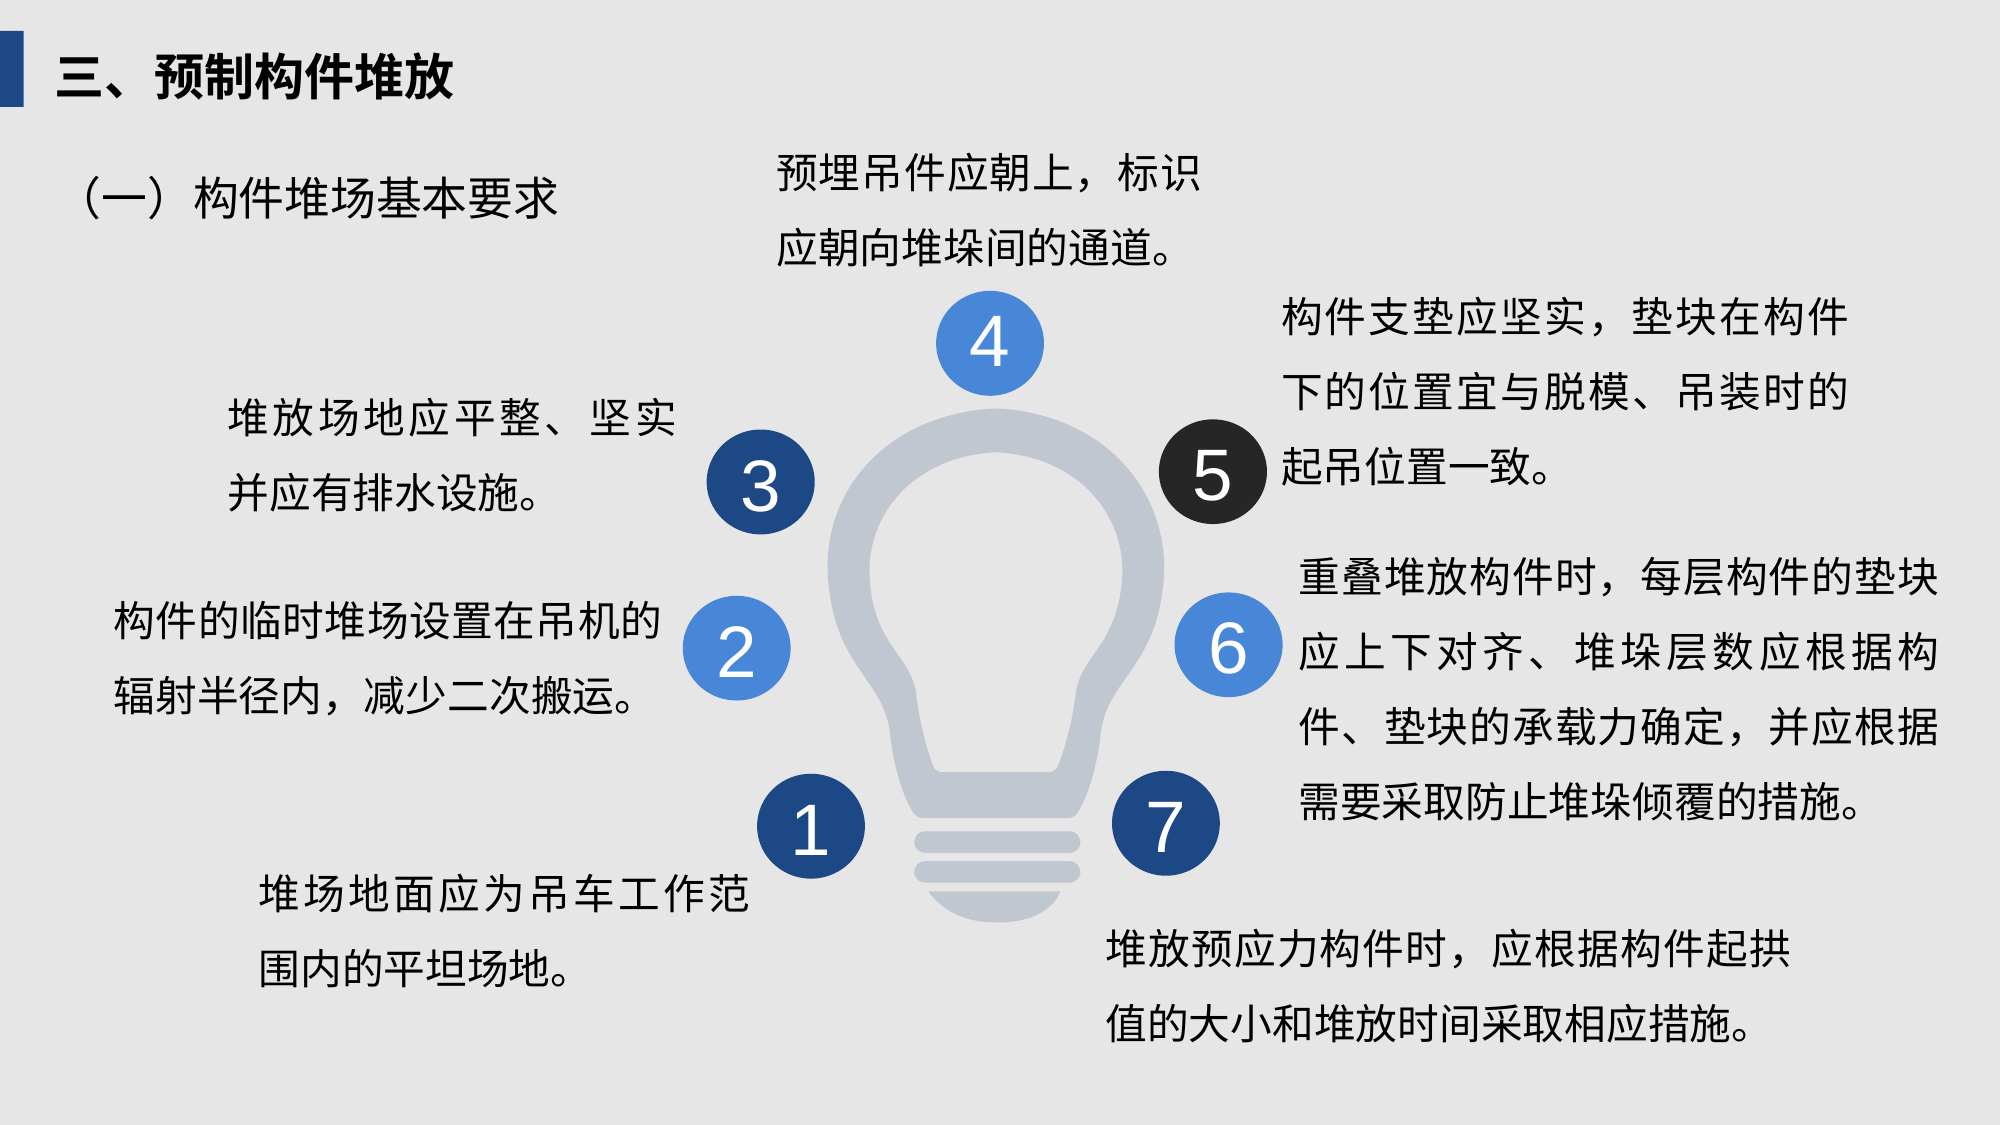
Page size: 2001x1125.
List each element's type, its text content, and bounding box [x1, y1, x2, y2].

text_box 堆放场地应平整、坚实并应有排水设施。 [212, 359, 692, 525]
text_box 三、预制构件堆放 [40, 37, 470, 113]
text_box 构件的临时堆场设置在吊机的辐射半径内，减少二次搬运。 [98, 561, 677, 727]
text_box 2 [682, 595, 791, 701]
text_box [914, 861, 1081, 883]
text_box 4 [936, 290, 1044, 396]
text_box 3 [706, 429, 815, 535]
text_box 重叠堆放构件时，每层构件的垫块应上下对齐、堆垛层数应根据构件、垫块的承载力确定，并应根据需要采取防止堆垛倾覆的措施。 [1283, 518, 1954, 834]
text_box [827, 408, 1165, 819]
text_box 堆场地面应为吊车工作范围内的平坦场地。 [243, 835, 765, 1001]
text_box [0, 30, 24, 107]
text_box 堆放预应力构件时，应根据构件起拱值的大小和堆放时间采取相应措施。 [1090, 890, 1806, 1055]
text_box （一）构件堆场基本要求 [41, 161, 575, 232]
text_box [914, 831, 1081, 853]
text_box 7 [1112, 770, 1220, 876]
text_box 预埋吊件应朝上，标识应朝向堆垛间的通道。 [761, 114, 1217, 279]
text_box [928, 891, 1061, 923]
text_box 1 [757, 773, 865, 879]
text_box 构件支垫应坚实，垫块在构件下的位置宜与脱模、吊装时的起吊位置一致。 [1266, 258, 1864, 498]
text_box 6 [1174, 592, 1283, 698]
text_box 5 [1158, 419, 1266, 525]
